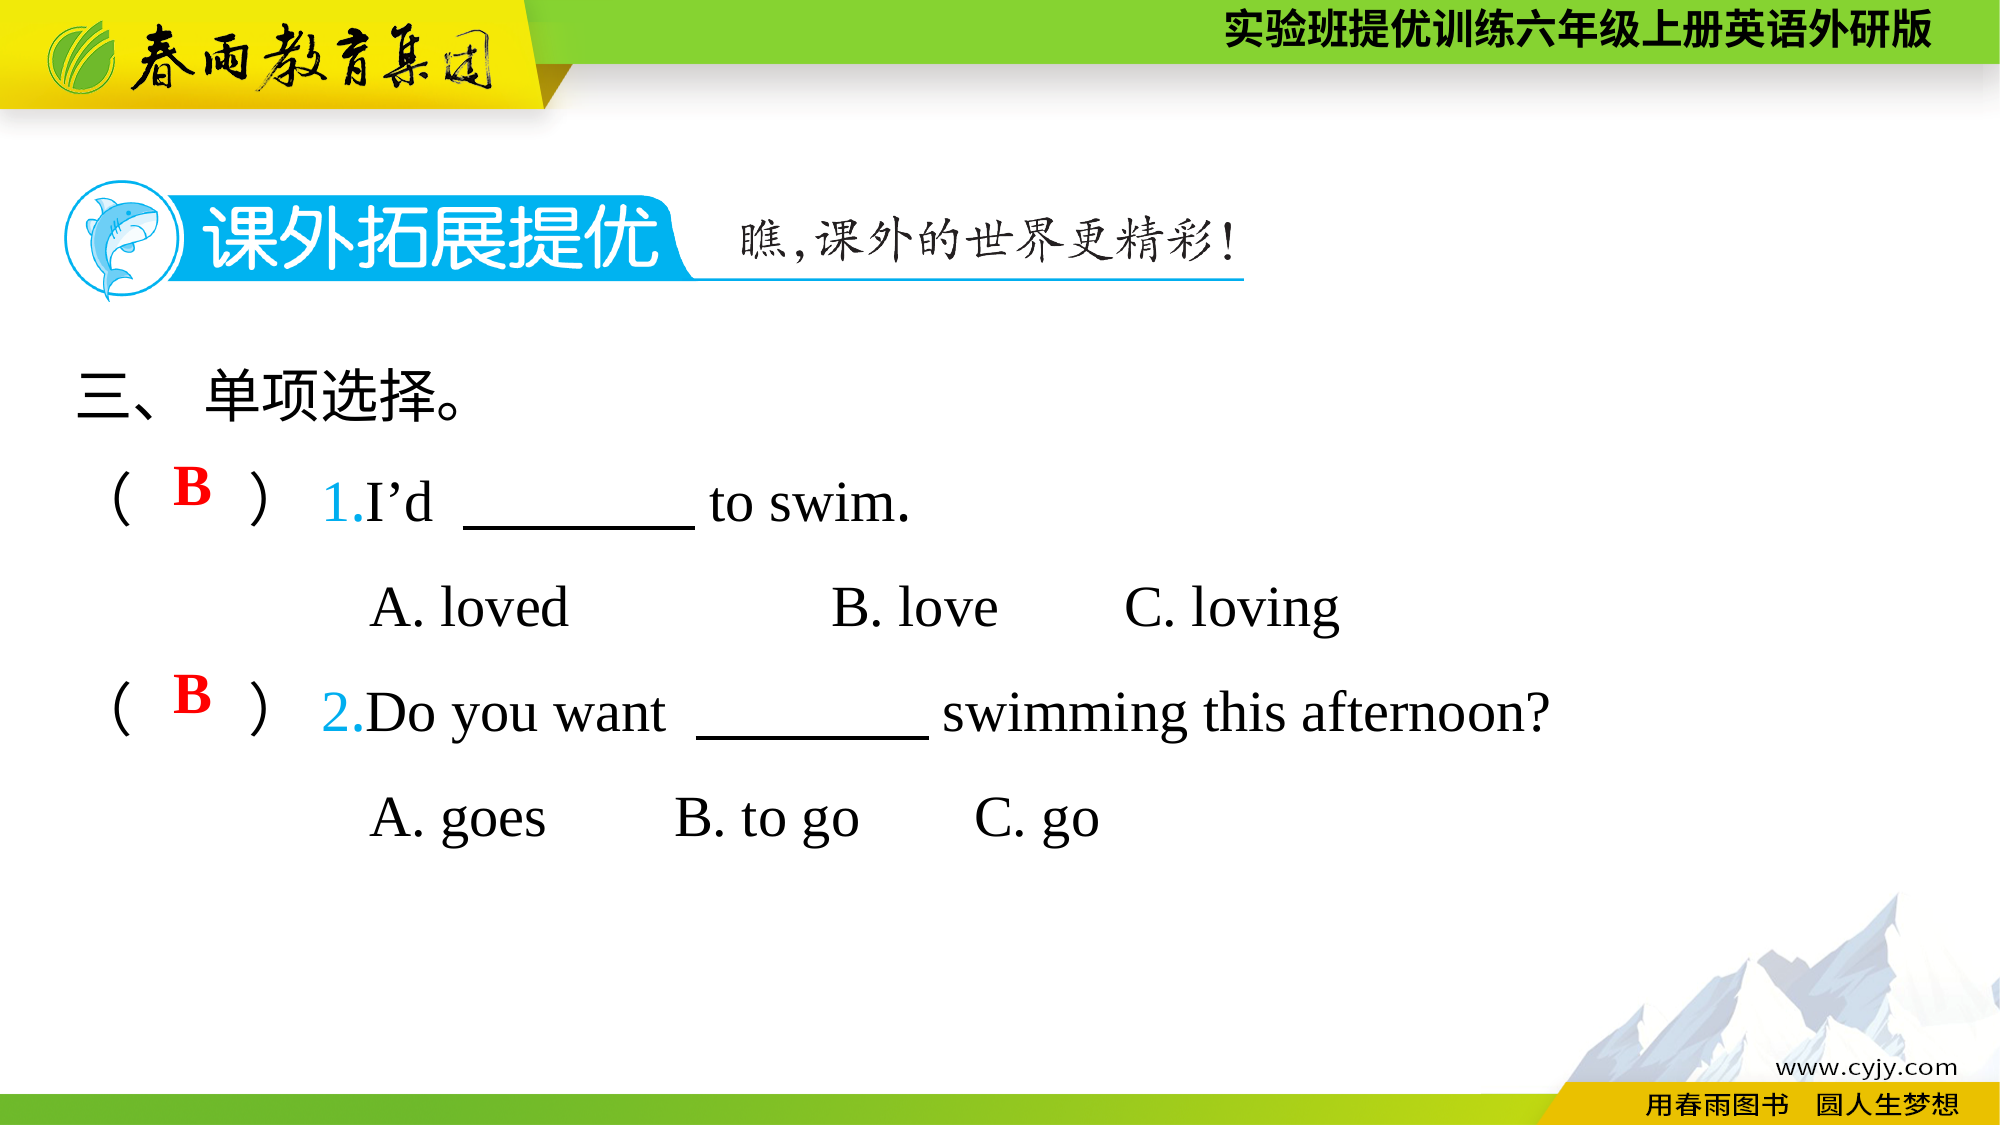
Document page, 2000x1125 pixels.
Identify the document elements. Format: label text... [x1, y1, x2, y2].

picture [0, 0, 2000, 1125]
text_box B [159, 648, 244, 733]
text_box B [159, 439, 244, 525]
list 三、 单项选择。 （ ）1.I’d to swim. A. loved B. love C. loving （ ）2.Do you want swimming this afternoon? A. goes B. to go C. go [59, 316, 1944, 849]
